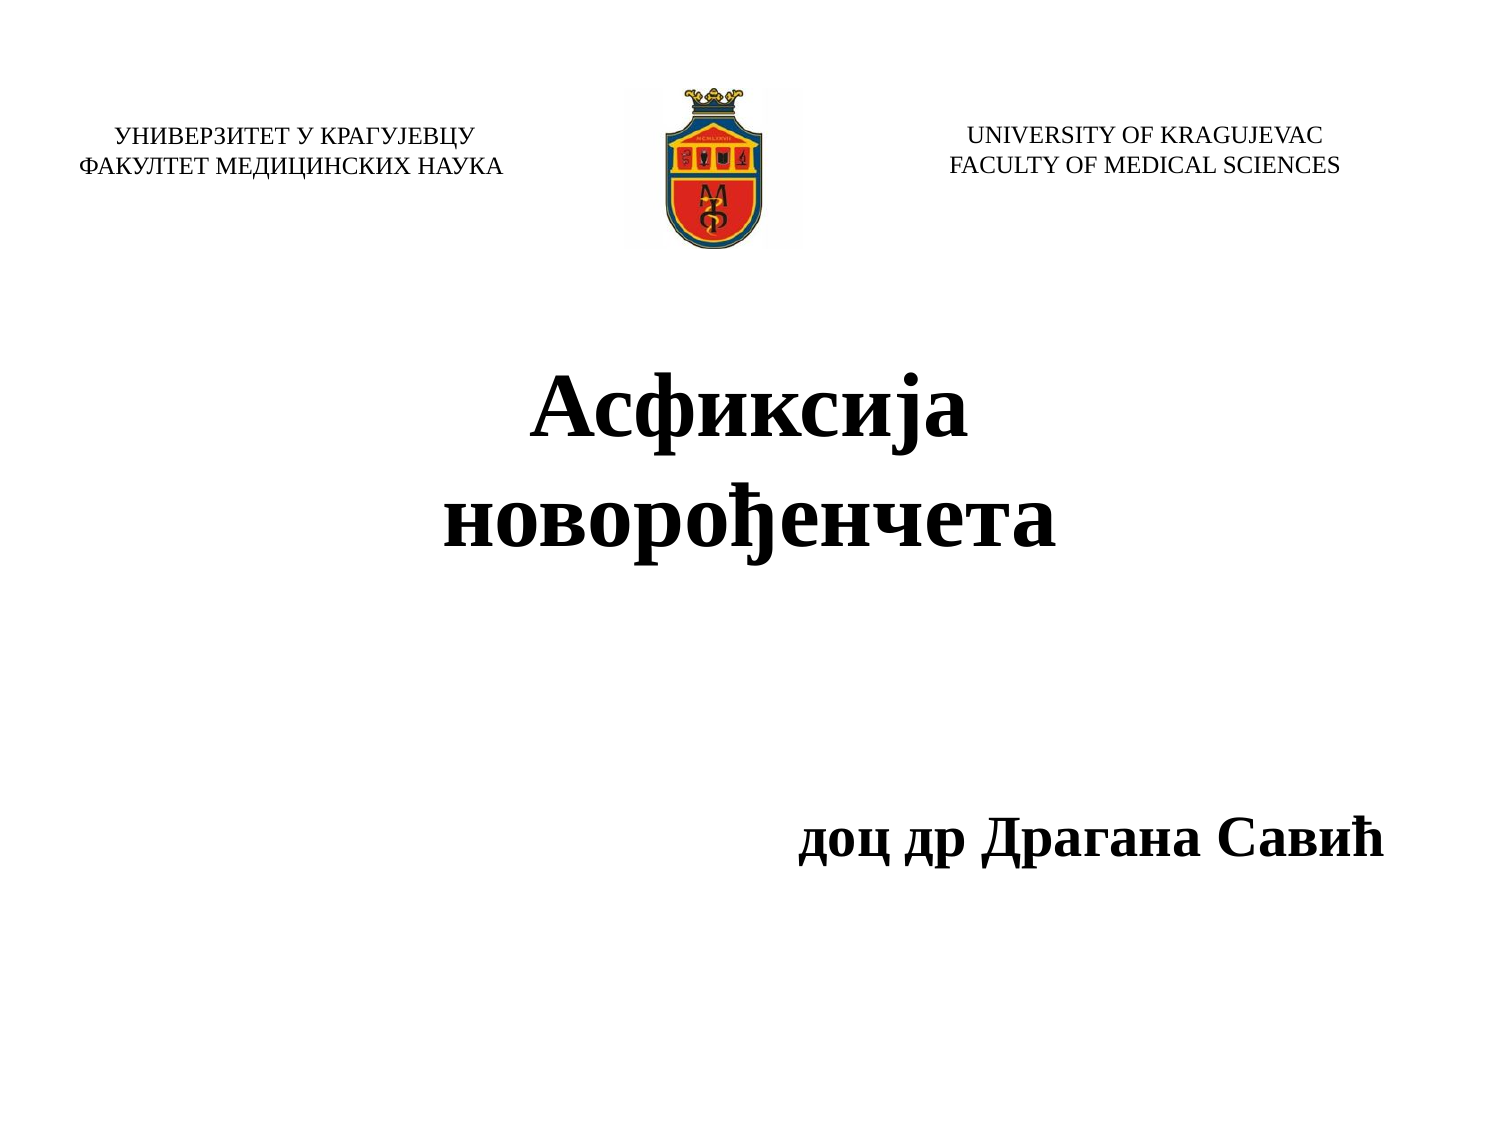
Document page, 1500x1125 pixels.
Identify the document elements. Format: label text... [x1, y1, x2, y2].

text_box UNIVERSITY OF KRAGUJEVAC FACULTY OF MEDICAL SCIENCES [906, 111, 1384, 186]
text_box УНИВЕРЗИТЕТ У КРАГУЈЕВЦУ ФАКУЛТЕТ МЕДИЦИНСКИХ НАУКА [2, 112, 588, 188]
subtitle Асфиксија новорођенчета [225, 337, 1275, 575]
picture [624, 88, 803, 249]
title доц др Драгана Савић [125, 712, 1400, 954]
